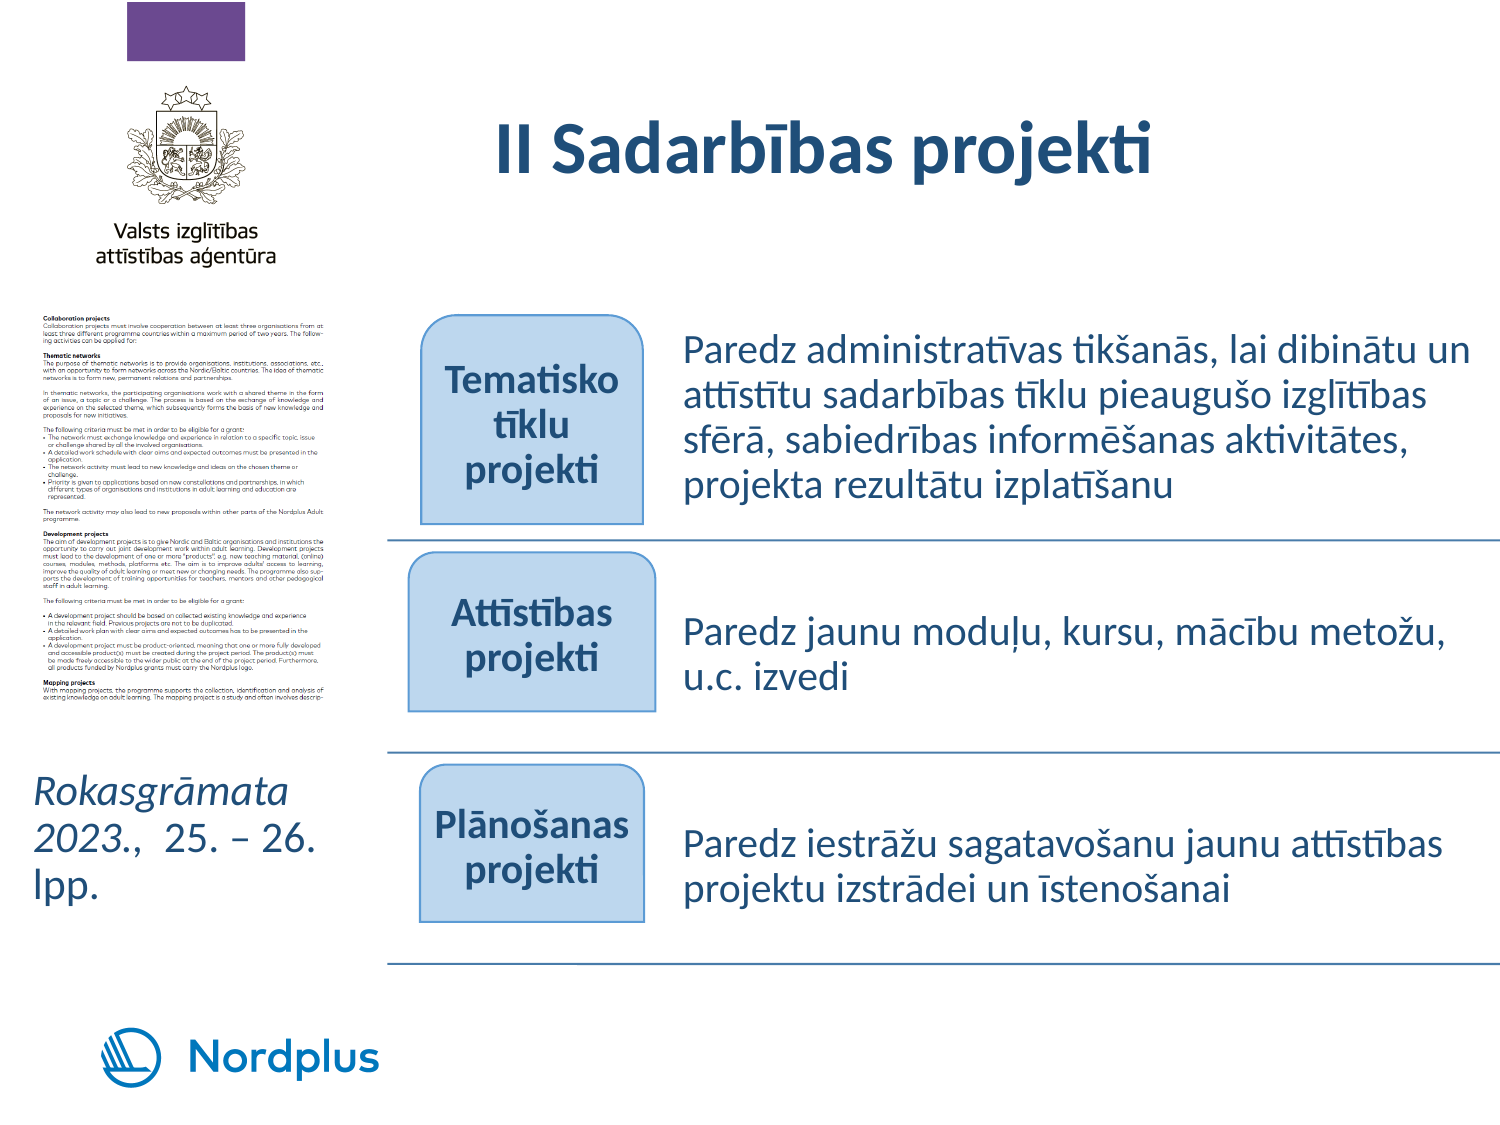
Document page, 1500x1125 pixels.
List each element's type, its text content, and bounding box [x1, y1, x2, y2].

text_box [387, 277, 1500, 1002]
text_box Rokasgrāmata 2023., 25. – 26. lpp. [18, 759, 346, 928]
title II Sadarbības projekti [315, 41, 1334, 259]
picture [0, 0, 1500, 1125]
